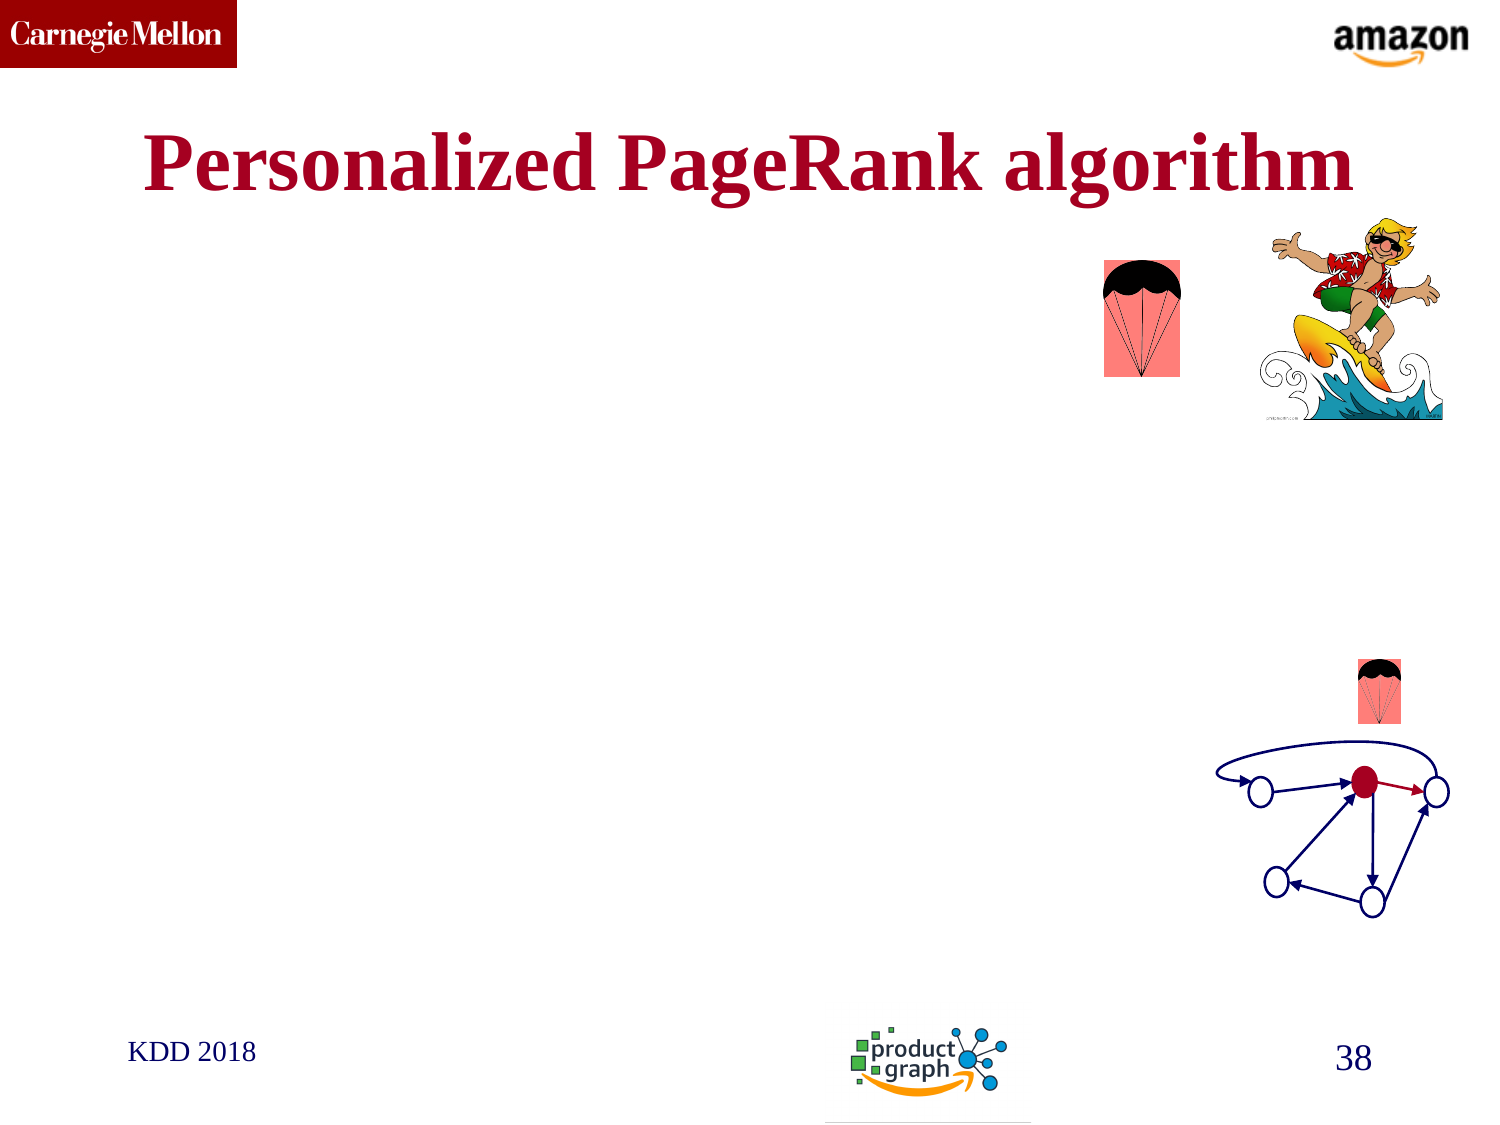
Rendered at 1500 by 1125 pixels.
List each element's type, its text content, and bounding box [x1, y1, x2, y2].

picture [1322, 4, 1484, 88]
slide_number KDD 2018 [112, 1024, 426, 1101]
picture [1103, 259, 1181, 377]
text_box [1248, 766, 1449, 918]
picture [1358, 659, 1401, 724]
slide_number 38 [1074, 1024, 1388, 1101]
title Personalized PageRank algorithm [112, 99, 1388, 213]
picture [1256, 212, 1449, 425]
picture [0, 0, 237, 68]
